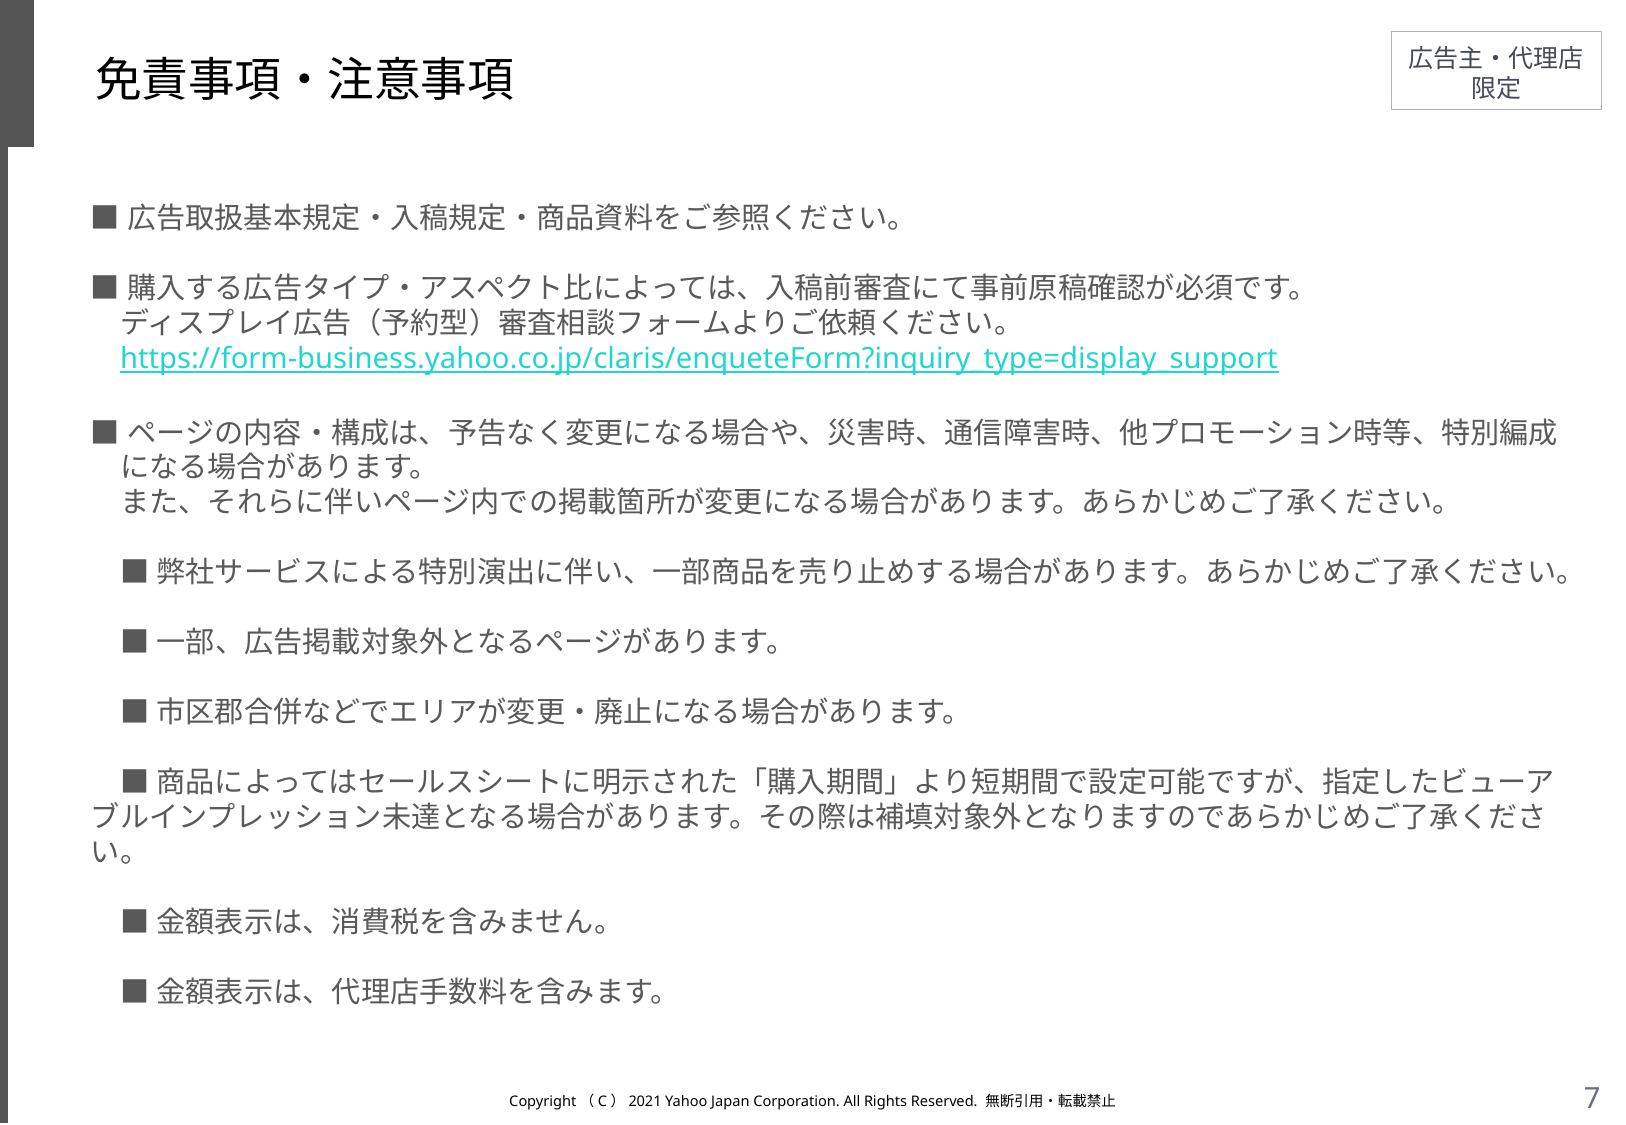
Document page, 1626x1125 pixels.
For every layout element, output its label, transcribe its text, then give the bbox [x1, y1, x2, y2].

title 免責事項・注意事項 [80, 42, 1392, 114]
text_box ■広告取扱基本規定・入稿規定・商品資料をご参照ください。 ■購入する広告タイプ・アスペクト比によっては、入稿前審査にて事前原稿確認が必須です。 ディスプレイ広告（予約型）審査相談フォームよりご依頼ください。 https://form-business.yahoo.co.jp/claris/enqueteForm?inquiry_type=display_support ■ページの内容・構成は、予告なく変更になる場合や、災害時、通信障害時、他プロモーション時等、特別編成になる場合があります。 また、それらに伴いページ内での掲載箇所が変更になる場合があります。あらかじめご了承ください。 ■弊社サービスによる特別演出に伴い、一部商品を売り止めする場合があります。あらかじめご了承ください。 ■一部、広告掲載対象外となるページがあります。 ■市区郡合併などでエリアが変更・廃止になる場合があります。 ■商品によってはセールスシートに明示された「購入期間」より短期間で設定可能ですが、指定したビューアブルインプレッション未達となる場合があります。その際は補填対象外となりますのであらかじめご了承ください。 ■金額表示は、消費税を含みません。 ■金額表示は、代理店手数料を含みます。 [76, 191, 1586, 1016]
footer Copyright（C）2021 Yahoo Japan Corporation. All Rights Reserved. 無断引用・転載禁止 [458, 1070, 1167, 1125]
